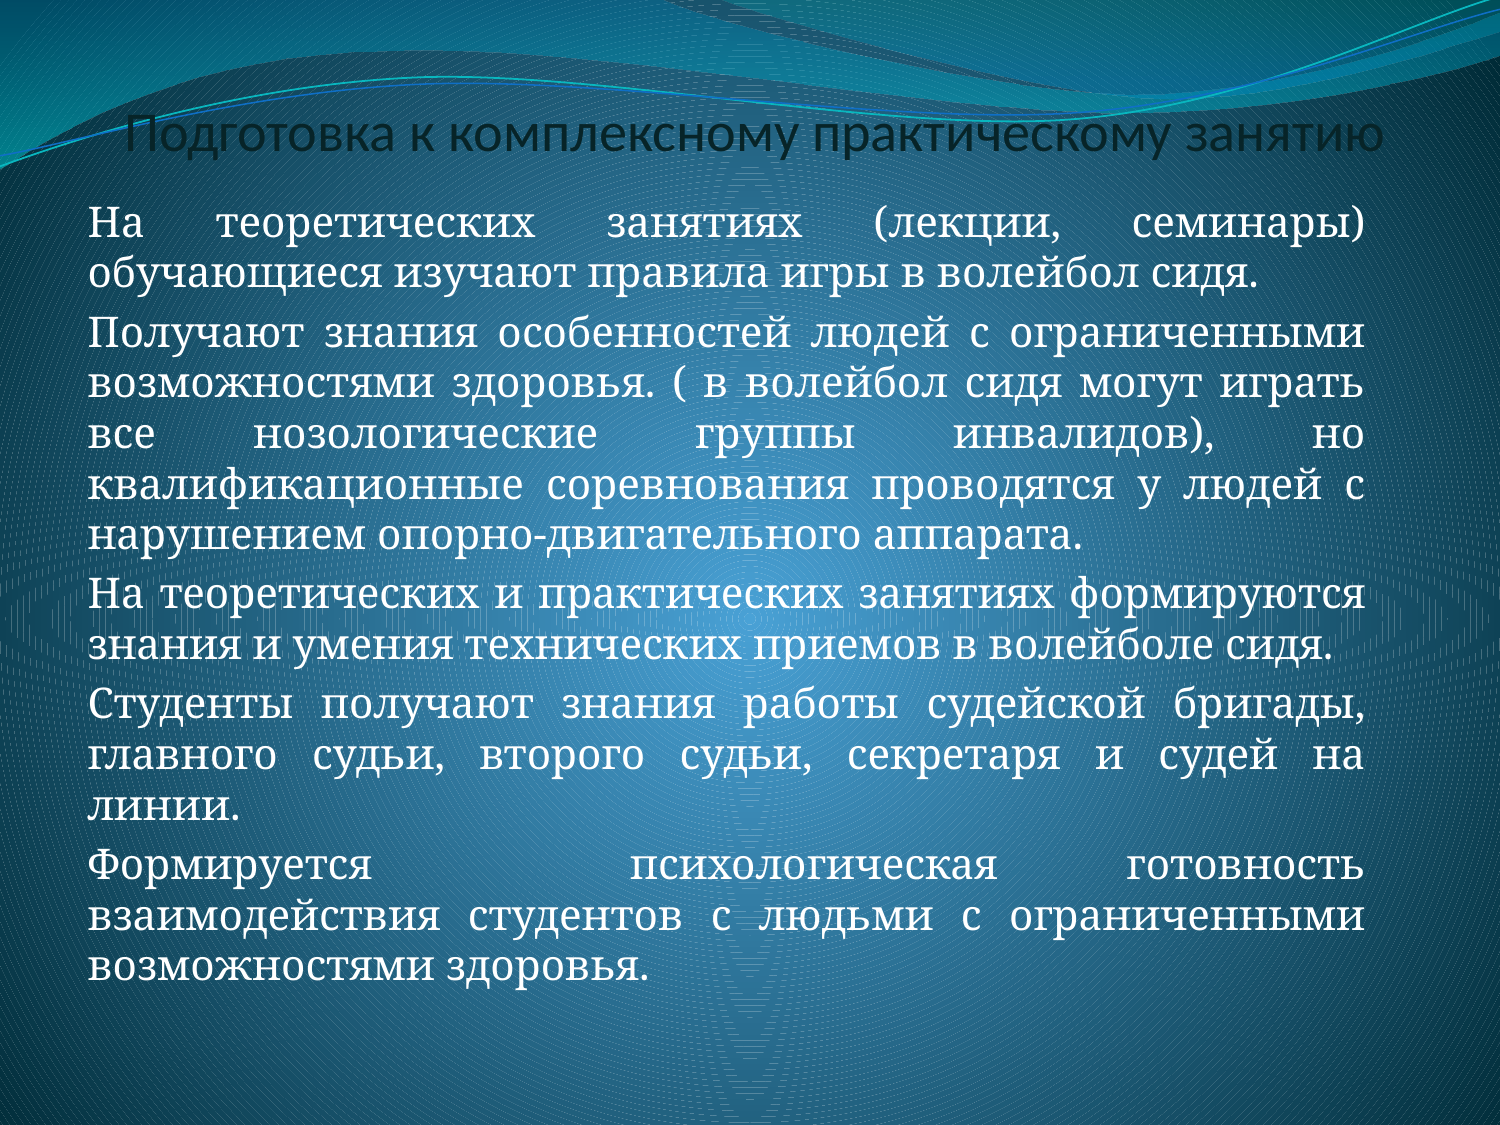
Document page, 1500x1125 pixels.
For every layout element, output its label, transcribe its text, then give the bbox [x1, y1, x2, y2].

subtitle На теоретических занятиях (лекции, семинары) обучающиеся изучают правила игры в волейбол сидя. Получают знания особенностей людей с ограниченными возможностями здоровья. ( в волейбол сидя могут играть все нозологические группы инвалидов), но квалификационные соревнования проводятся у людей с нарушением опорно-двигательного аппарата. На теоретических и практических занятиях формируются знания и умения технических приемов в волейболе сидя. Студенты получают знания работы судейской бригады, главного судьи, второго судьи, секретаря и судей на линии. Формируется психологическая готовность взаимодействия студентов с людьми с ограниченными возможностями здоровья. [87, 187, 1375, 1075]
title Подготовка к комплексному практическому занятию [112, 37, 1401, 163]
